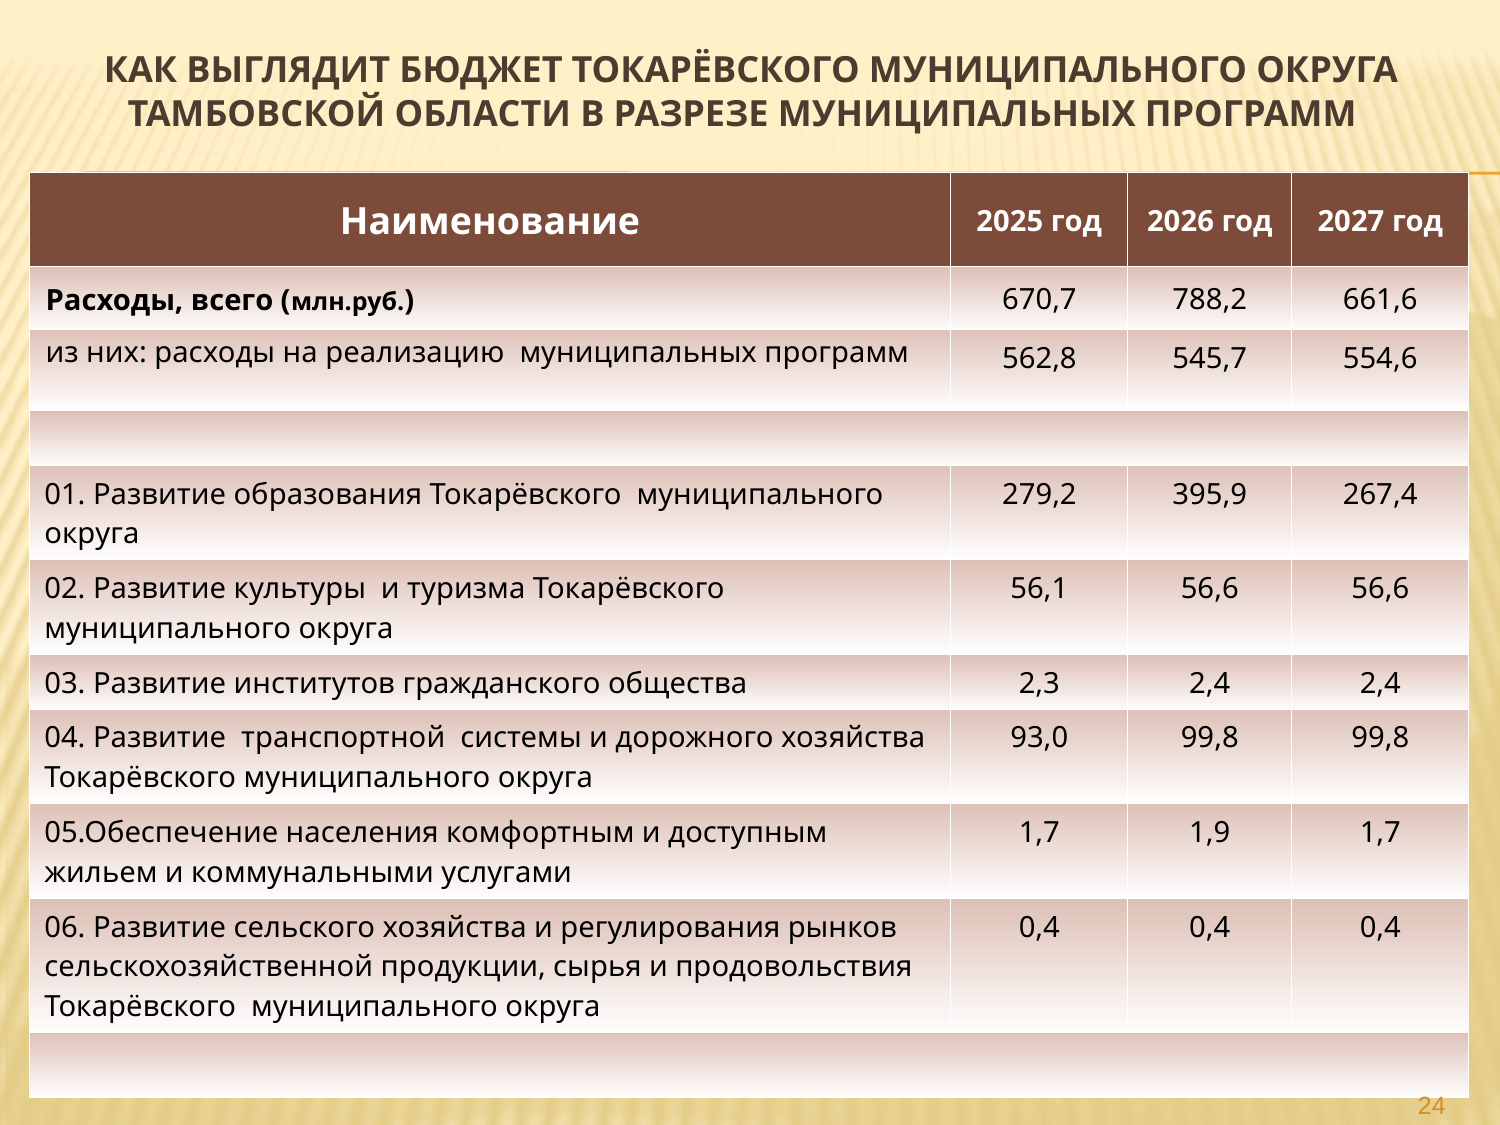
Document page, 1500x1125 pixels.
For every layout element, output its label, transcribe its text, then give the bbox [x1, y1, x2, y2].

table_cell 395,9 [1128, 466, 1291, 559]
table_cell 03. Развитие институтов гражданского общества [30, 655, 950, 709]
table_header 2025 год [951, 173, 1127, 266]
title Как выглядит бюджет ТокарЁвского муниципального округа Тамбовской области в разрезе муниципальных программ [76, 19, 1427, 161]
table_cell 562,8 [951, 330, 1127, 410]
table_cell 2,4 [1292, 655, 1468, 709]
table_cell 2,4 [1128, 655, 1291, 709]
table_cell 1,7 [1292, 804, 1468, 898]
table_cell 06. Развитие сельского хозяйства и регулирования рынков сельскохозяйственной продукции, сырья и продовольствия Токарёвского муниципального округа [30, 899, 950, 1032]
table_cell 56,6 [1292, 560, 1468, 654]
table_cell 93,0 [951, 710, 1127, 803]
table_cell 99,8 [1128, 710, 1291, 803]
table_cell 545,7 [1128, 330, 1291, 410]
table_cell 1,9 [1128, 804, 1291, 898]
table_cell 99,8 [1292, 710, 1468, 803]
table_cell 02. Развитие культуры и туризма Токарёвского муниципального округа [30, 560, 950, 654]
table_cell Расходы, всего (млн.руб.) [30, 267, 950, 329]
table_cell 554,6 [1292, 330, 1468, 410]
table_cell 01. Развитие образования Токарёвского муниципального округа [30, 466, 950, 559]
table_cell 56,6 [1128, 560, 1291, 654]
table_cell 279,2 [951, 466, 1127, 559]
table_cell [30, 1033, 1468, 1097]
table_header 2027 год [1292, 173, 1468, 266]
table_cell 0,4 [951, 899, 1127, 1032]
table_cell 267,4 [1292, 466, 1468, 559]
table_header Наименование [30, 173, 950, 266]
table_cell 788,2 [1128, 267, 1291, 329]
table_cell 2,3 [951, 655, 1127, 709]
table_cell 1,7 [951, 804, 1127, 898]
table_cell 05.Обеспечение населения комфортным и доступным жильем и коммунальными услугами [30, 804, 950, 898]
table_cell 0,4 [1128, 899, 1291, 1032]
table_cell 670,7 [951, 267, 1127, 329]
table_cell из них: расходы на реализацию муниципальных программ [30, 330, 950, 410]
table_cell 0,4 [1292, 899, 1468, 1032]
table_cell 56,1 [951, 560, 1127, 654]
slide_number 24 [1369, 1082, 1495, 1123]
table_cell 04. Развитие транспортной системы и дорожного хозяйства Токарёвского муниципального округа [30, 710, 950, 803]
table_cell 661,6 [1292, 267, 1468, 329]
table_cell [30, 411, 1468, 465]
table_header 2026 год [1128, 173, 1291, 266]
